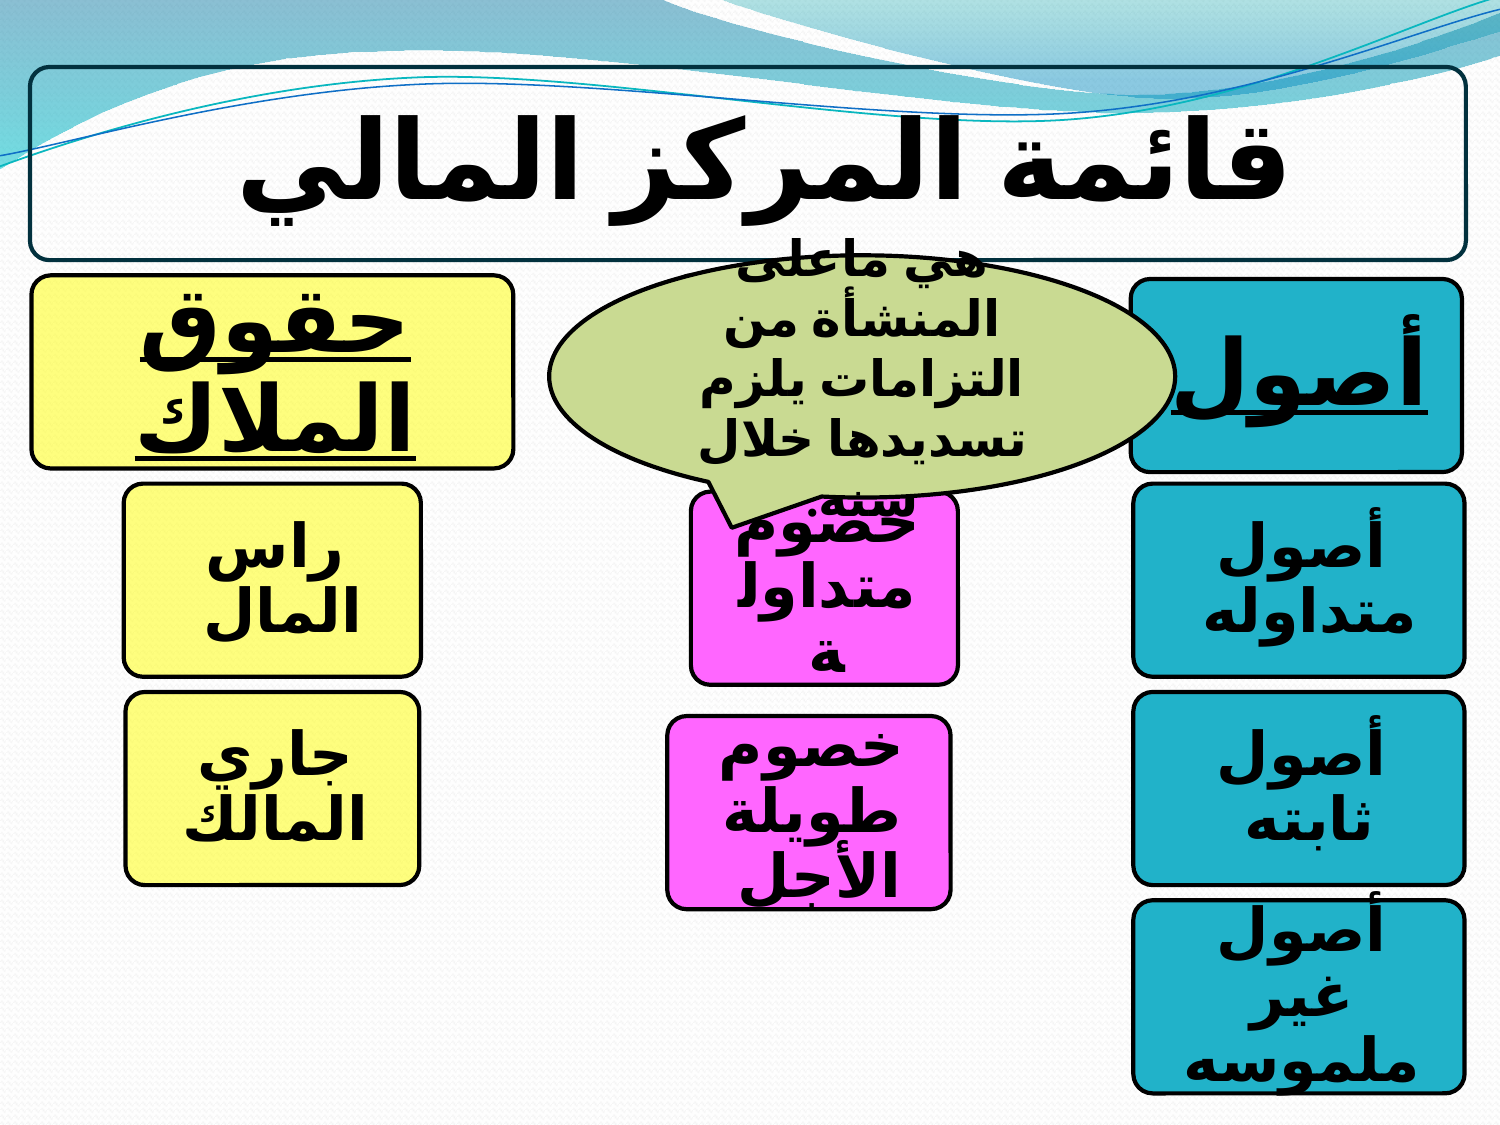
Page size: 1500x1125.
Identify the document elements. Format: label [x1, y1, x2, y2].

text_box [29, 66, 1467, 1095]
